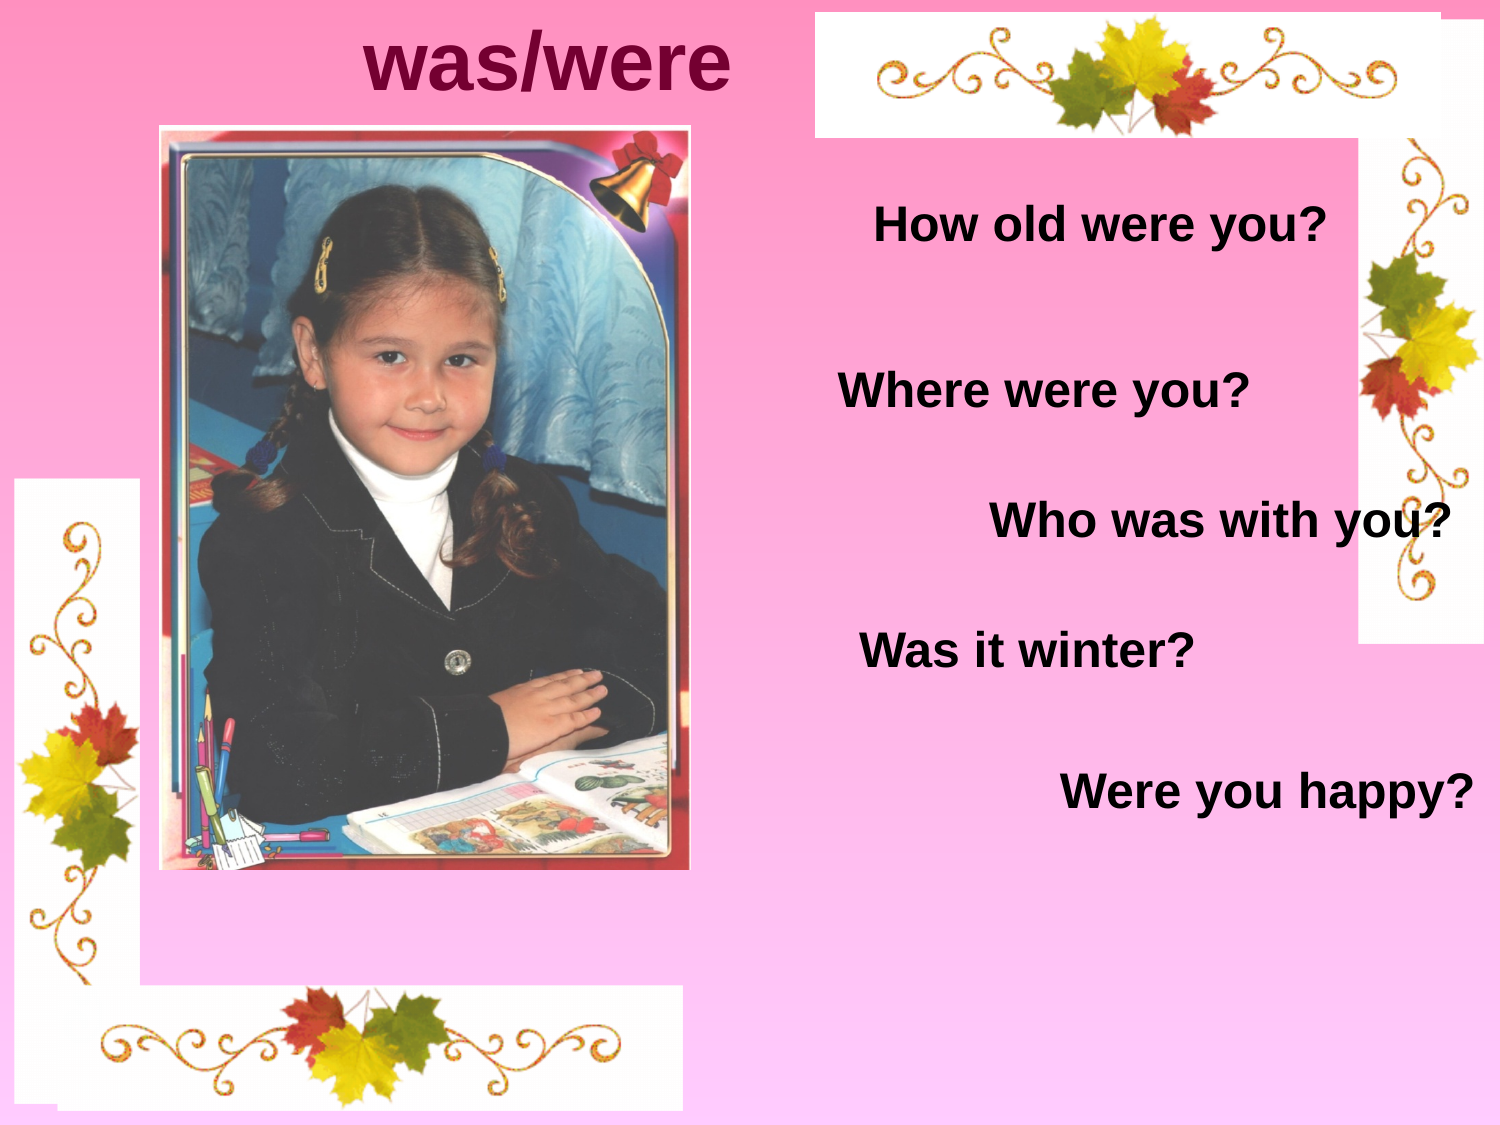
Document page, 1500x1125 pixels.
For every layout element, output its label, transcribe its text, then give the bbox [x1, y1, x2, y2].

text_box Were you happy? [1045, 751, 1500, 827]
picture [15, 479, 139, 1103]
picture [1359, 555, 1483, 643]
picture [58, 986, 682, 1110]
text_box How old were you? [858, 184, 1344, 260]
text_box Was it winter? [844, 609, 1282, 685]
text_box was/were [348, 0, 762, 115]
text_box Where were you? [822, 349, 1267, 425]
picture [159, 125, 692, 870]
text_box Who was with you? [974, 479, 1500, 555]
picture [815, 12, 1483, 479]
